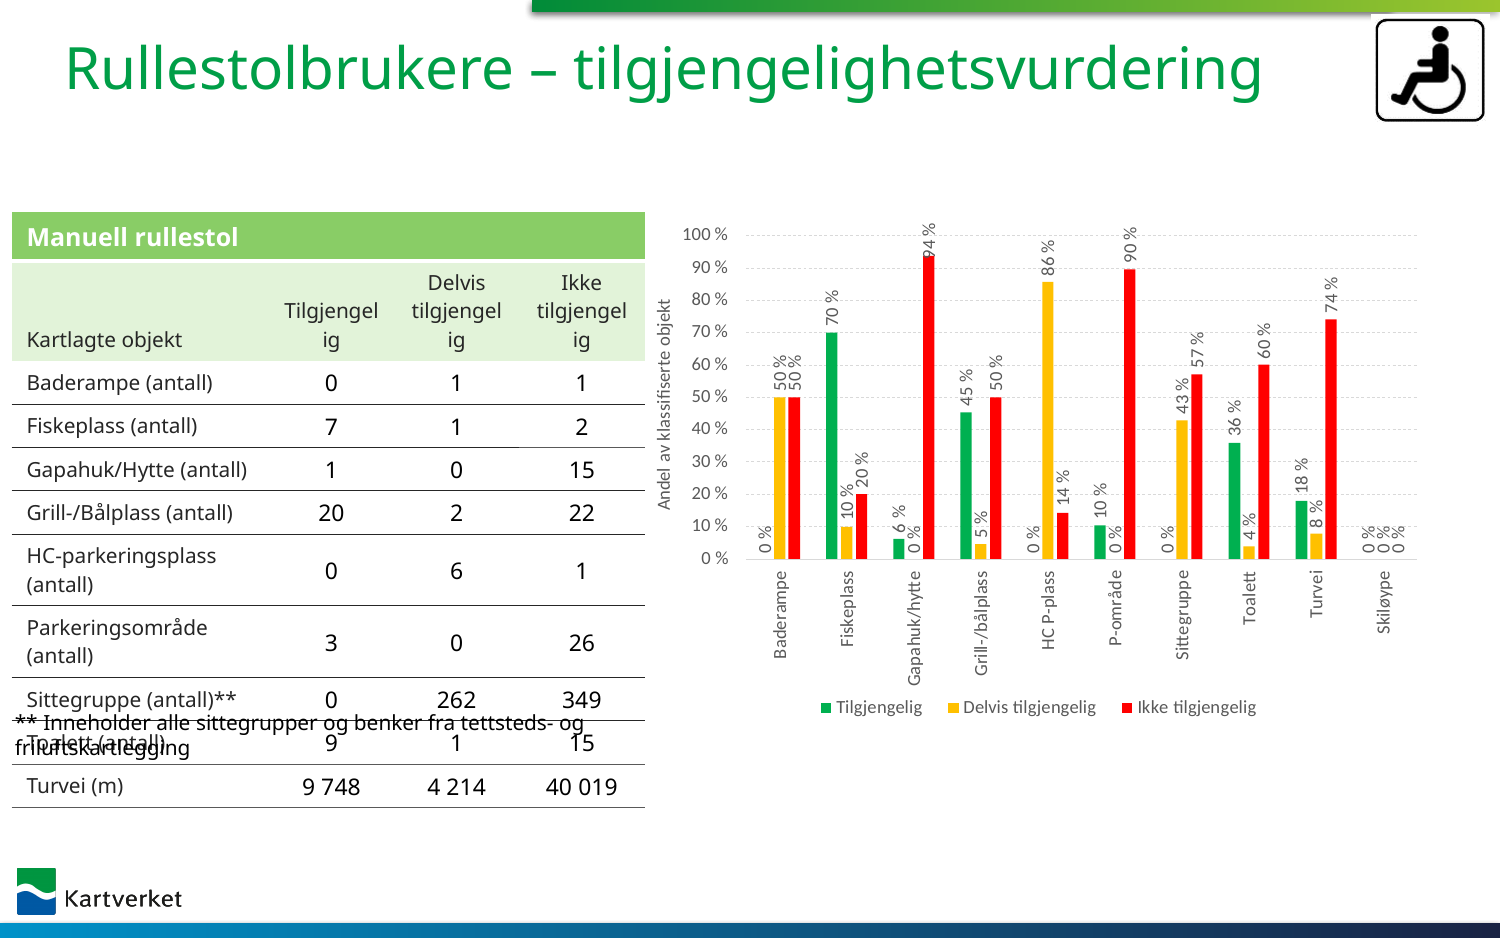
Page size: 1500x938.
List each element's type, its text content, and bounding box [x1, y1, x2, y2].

table_cell 0 [394, 606, 519, 677]
table_cell 0 [269, 361, 394, 404]
table_cell Turvei (m) [12, 768, 269, 807]
picture [643, 218, 1427, 728]
table_cell 20 [269, 491, 394, 534]
table_cell 1 [394, 405, 519, 447]
table_cell 1 [519, 361, 638, 404]
table_cell 1 [269, 448, 394, 490]
table_cell Kartlagte objekt [12, 263, 269, 361]
table_header Manuell rullestol [12, 212, 645, 259]
table_cell 349 [519, 678, 638, 702]
table_cell 262 [394, 678, 519, 702]
table_cell Tilgjengelig [269, 263, 394, 361]
table_cell Baderampe (antall) [12, 361, 269, 404]
table_cell Parkeringsområde (antall) [12, 606, 269, 677]
table_cell 2 [394, 491, 519, 534]
table_cell 9 748 [269, 768, 394, 807]
text_box ** Inneholder alle sittegrupper og benker fra tettsteds- og friluftskartlegging [0, 702, 745, 768]
table_cell 15 [519, 448, 638, 490]
table_cell 4 214 [394, 768, 519, 807]
table_cell 0 [269, 535, 394, 605]
table_cell 3 [269, 606, 394, 677]
table_cell Grill-/Bålplass (antall) [12, 491, 269, 534]
picture [1371, 13, 1491, 127]
table_cell 22 [519, 491, 638, 534]
table_cell 1 [519, 535, 638, 605]
table_cell 0 [269, 678, 394, 702]
table_cell 0 [394, 448, 519, 490]
table_cell 40 019 [519, 768, 645, 807]
text_box Rullestolbrukere – tilgjengelighetsvurdering [49, 12, 1372, 109]
table_cell 7 [269, 405, 394, 447]
table_cell Fiskeplass (antall) [12, 405, 269, 447]
table_cell Delvis tilgjengelig [394, 263, 519, 361]
table_cell 1 [394, 361, 519, 404]
table_cell 2 [519, 405, 638, 447]
table_cell HC-parkeringsplass (antall) [12, 535, 269, 605]
table_cell 26 [519, 606, 638, 677]
table_cell Gapahuk/Hytte (antall) [12, 448, 269, 490]
table_cell Sittegruppe (antall)** [12, 678, 269, 702]
table_cell 6 [394, 535, 519, 605]
table_cell Ikke tilgjengelig [519, 263, 638, 361]
